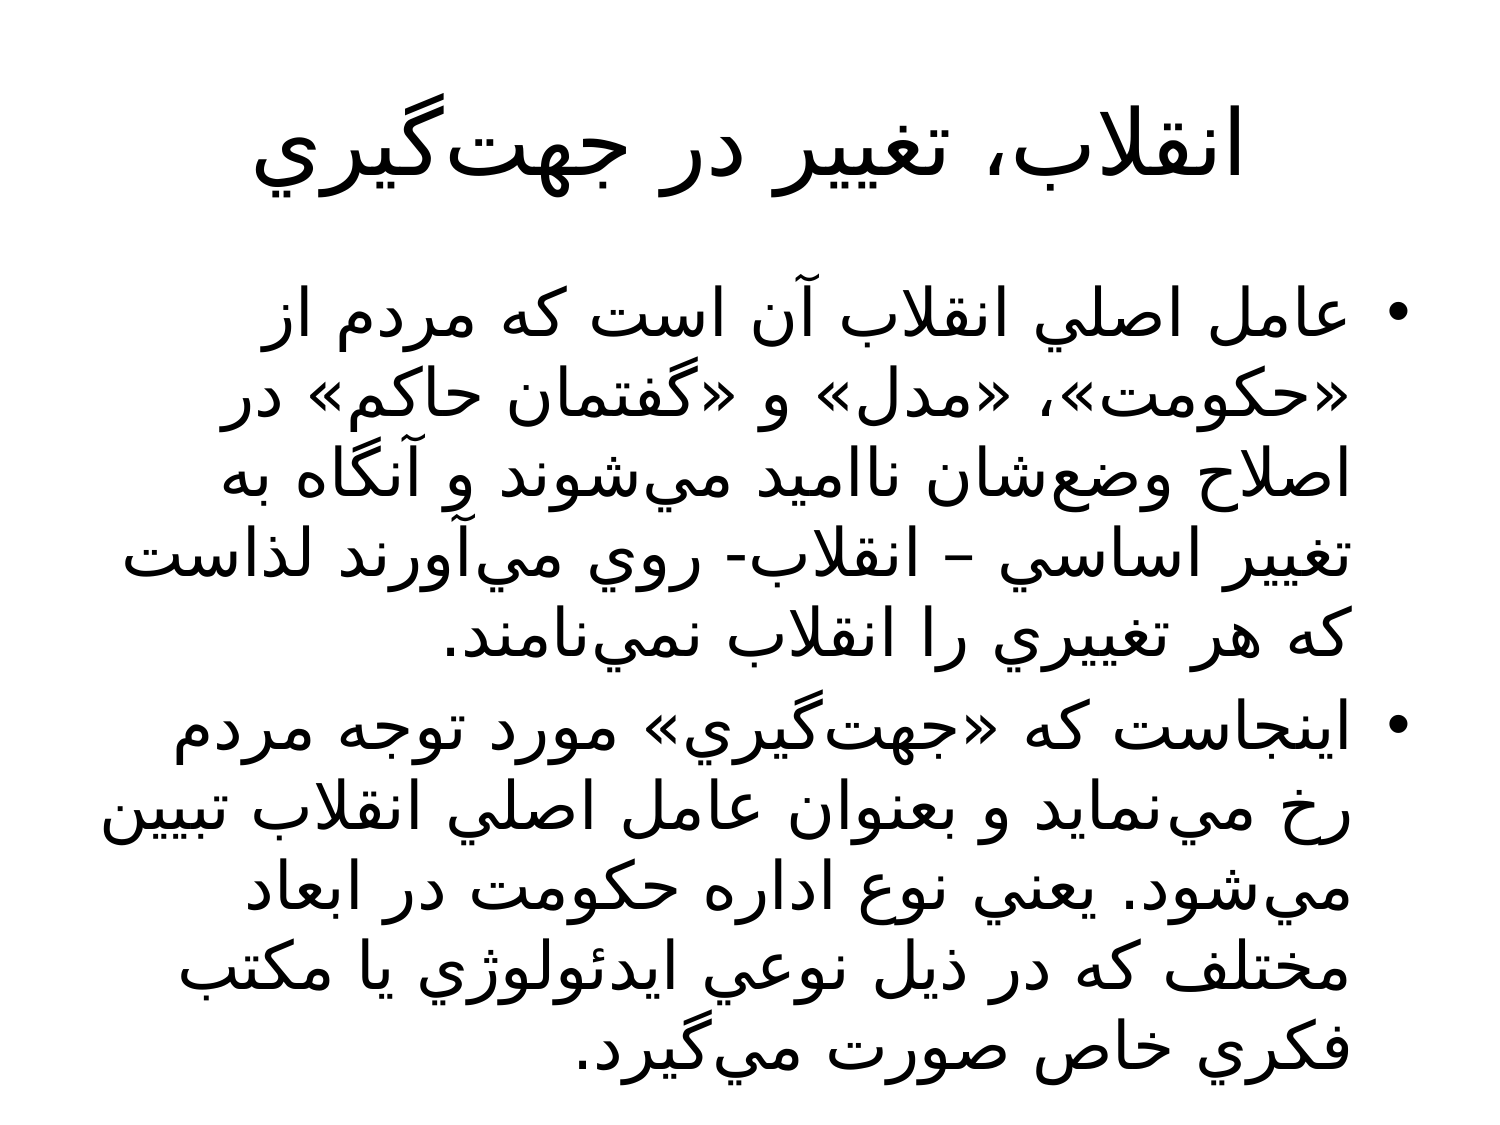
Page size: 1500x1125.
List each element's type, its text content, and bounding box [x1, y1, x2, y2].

title انقلاب، تغيير در جهت‌گيري [75, 45, 1425, 233]
list عامل اصلي انقلاب آن است كه مردم از «حكومت»، «مدل» و «گفتمان حاكم» در اصلاح وضع‌شان نااميد مي‌شوند و آنگاه به تغيير اساسي – انقلاب- روي مي‌آورند لذاست كه هر تغييري را انقلاب نمي‌نامند. اينجاست كه «جهت‌گيري» مورد توجه مردم رخ مي‌نمايد و بعنوان عامل اصلي انقلاب تبيين مي‌شود. يعني نوع اداره حكومت در ابعاد مختلف كه در ذيل نوعي ايدئولوژي يا مكتب فكري خاص صورت مي‌گيرد. [75, 262, 1425, 1005]
